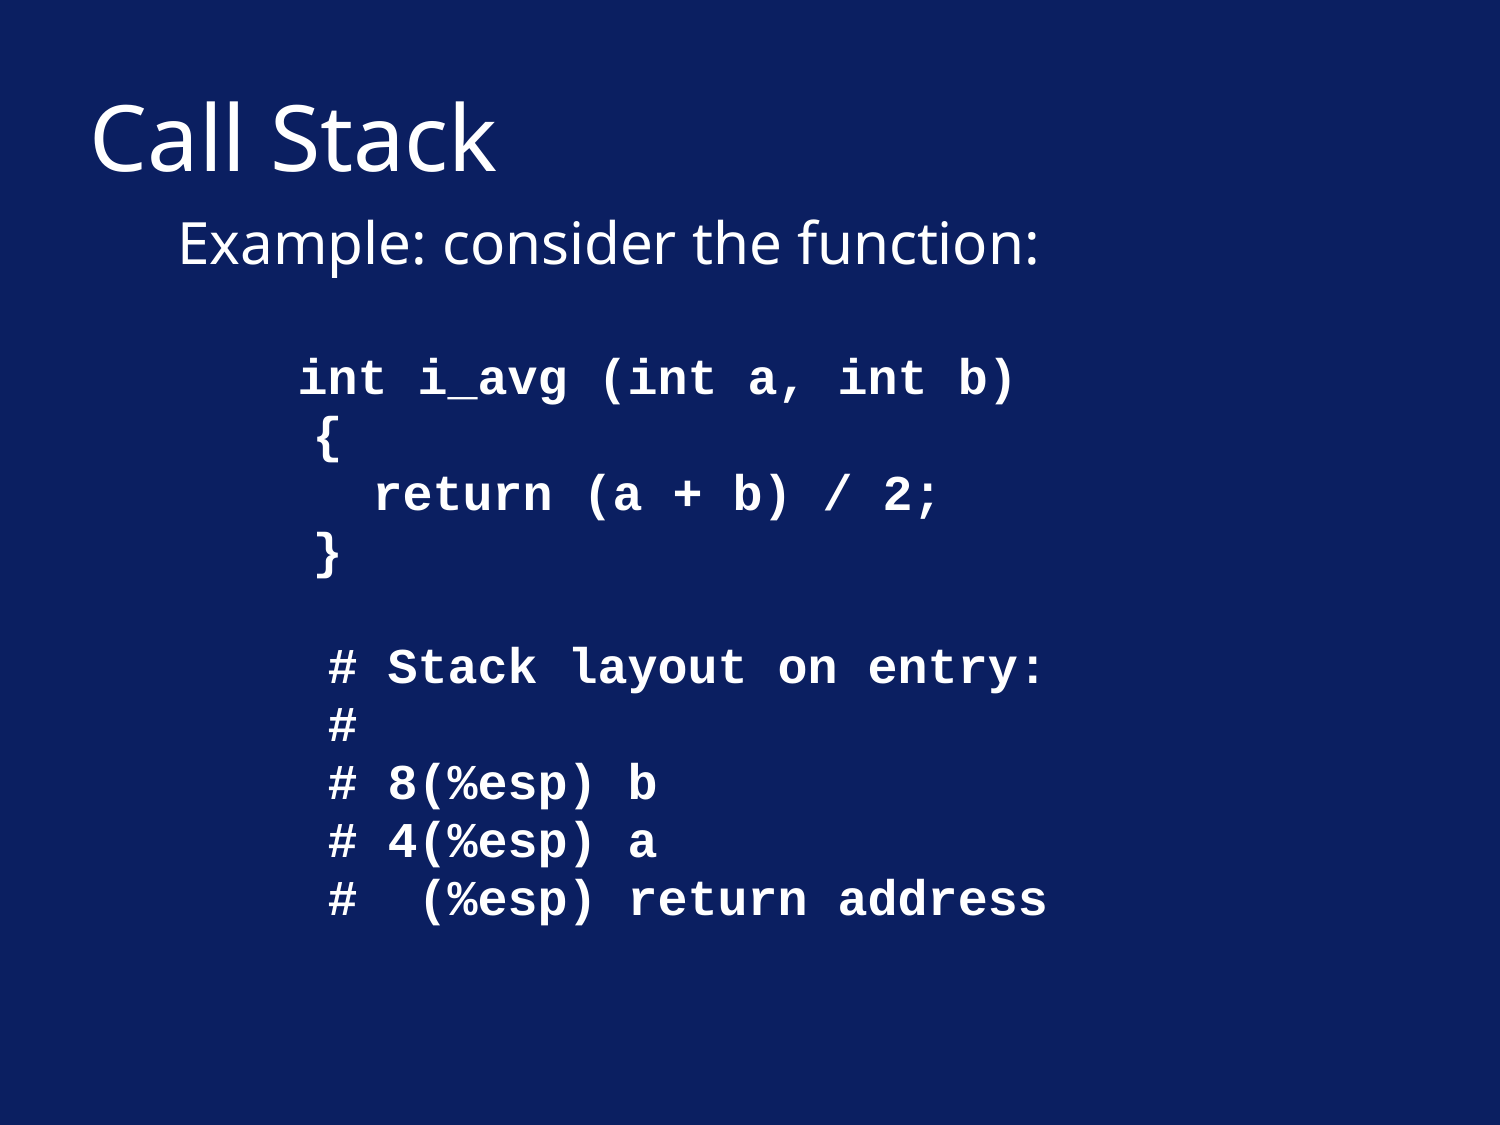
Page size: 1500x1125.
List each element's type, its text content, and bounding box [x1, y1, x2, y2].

title Call Stack [74, 59, 1425, 210]
list Example: consider the function: int i_avg (int a, int b) { return (a + b) / 2; } # Stack layout on entry: # # 8(%esp) b # 4(%esp) a # (%esp) return address [162, 212, 1275, 913]
